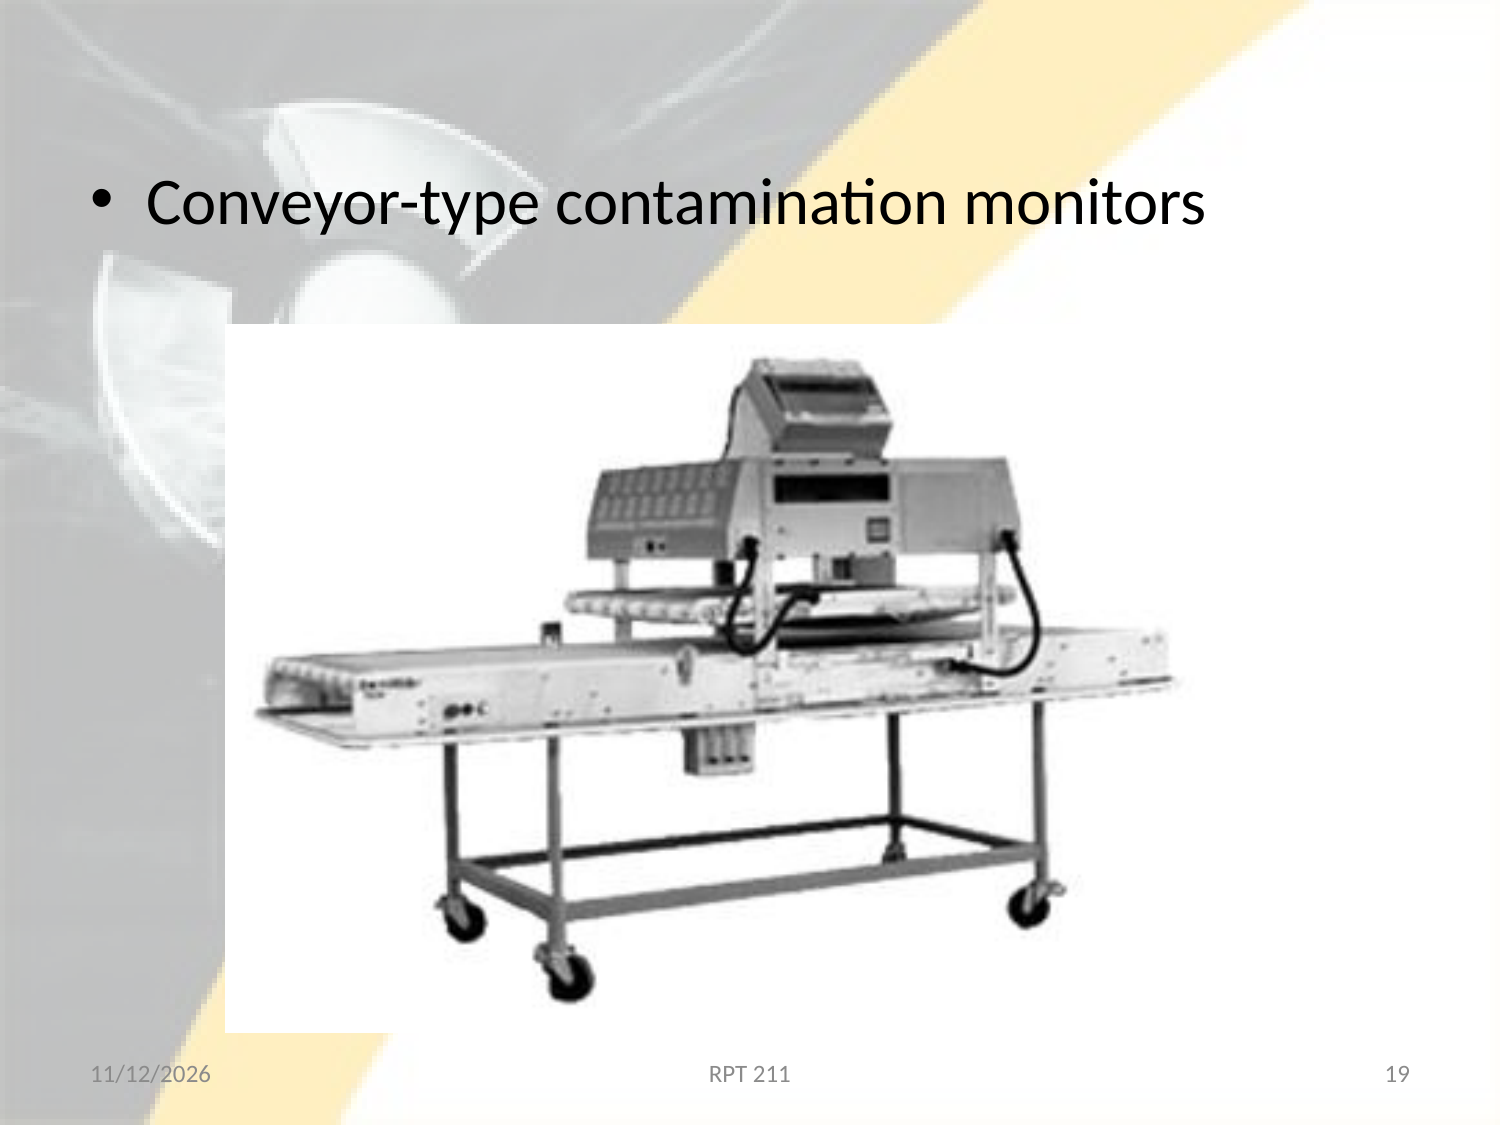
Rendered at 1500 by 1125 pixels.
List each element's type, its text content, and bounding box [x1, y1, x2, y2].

footer RPT 211 [512, 1043, 988, 1103]
picture [224, 324, 1201, 1034]
list Conveyor-type contamination monitors [75, 149, 1425, 893]
slide_number 19 [1074, 1042, 1425, 1103]
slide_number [75, 1042, 425, 1103]
